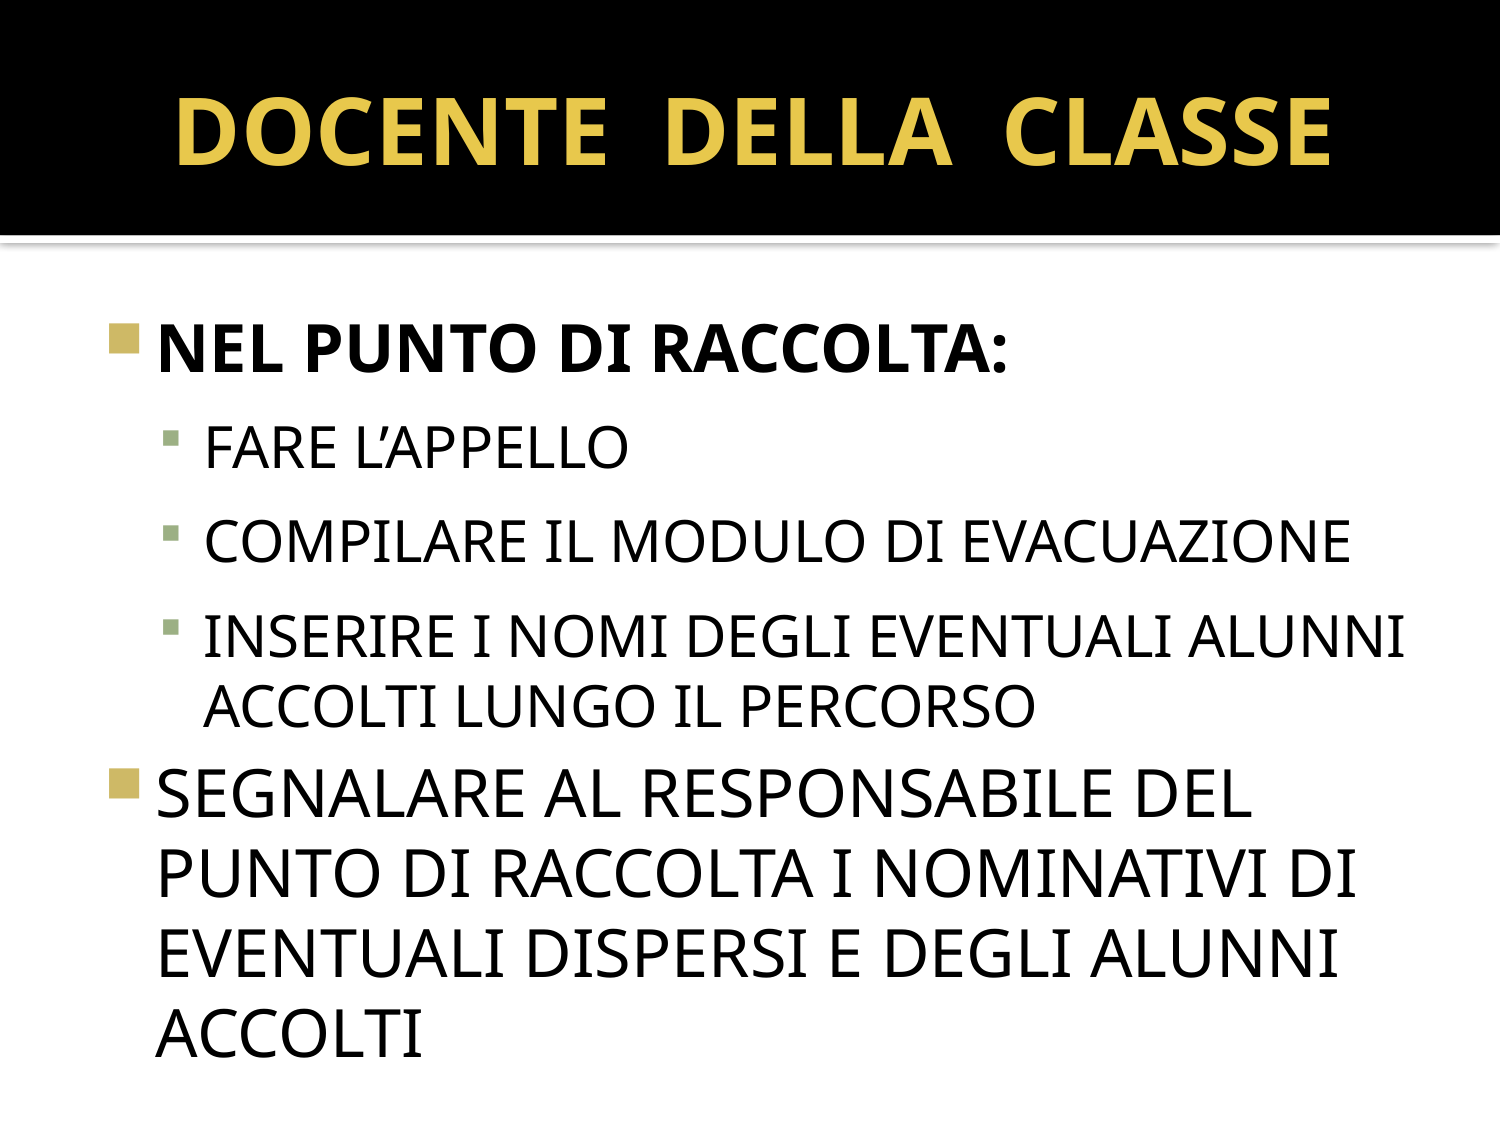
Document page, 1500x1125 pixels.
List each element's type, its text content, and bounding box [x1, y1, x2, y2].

list NEL PUNTO DI RACCOLTA: FARE L’APPELLO COMPILARE IL MODULO DI EVACUAZIONE INSERIRE I NOMI DEGLI EVENTUALI ALUNNI ACCOLTI LUNGO IL PERCORSO SEGNALARE AL RESPONSABILE DEL PUNTO DI RACCOLTA I NOMINATIVI DI EVENTUALI DISPERSI E DEGLI ALUNNI ACCOLTI [75, 291, 1425, 1050]
title DOCENTE DELLA CLASSE [75, 25, 1425, 231]
